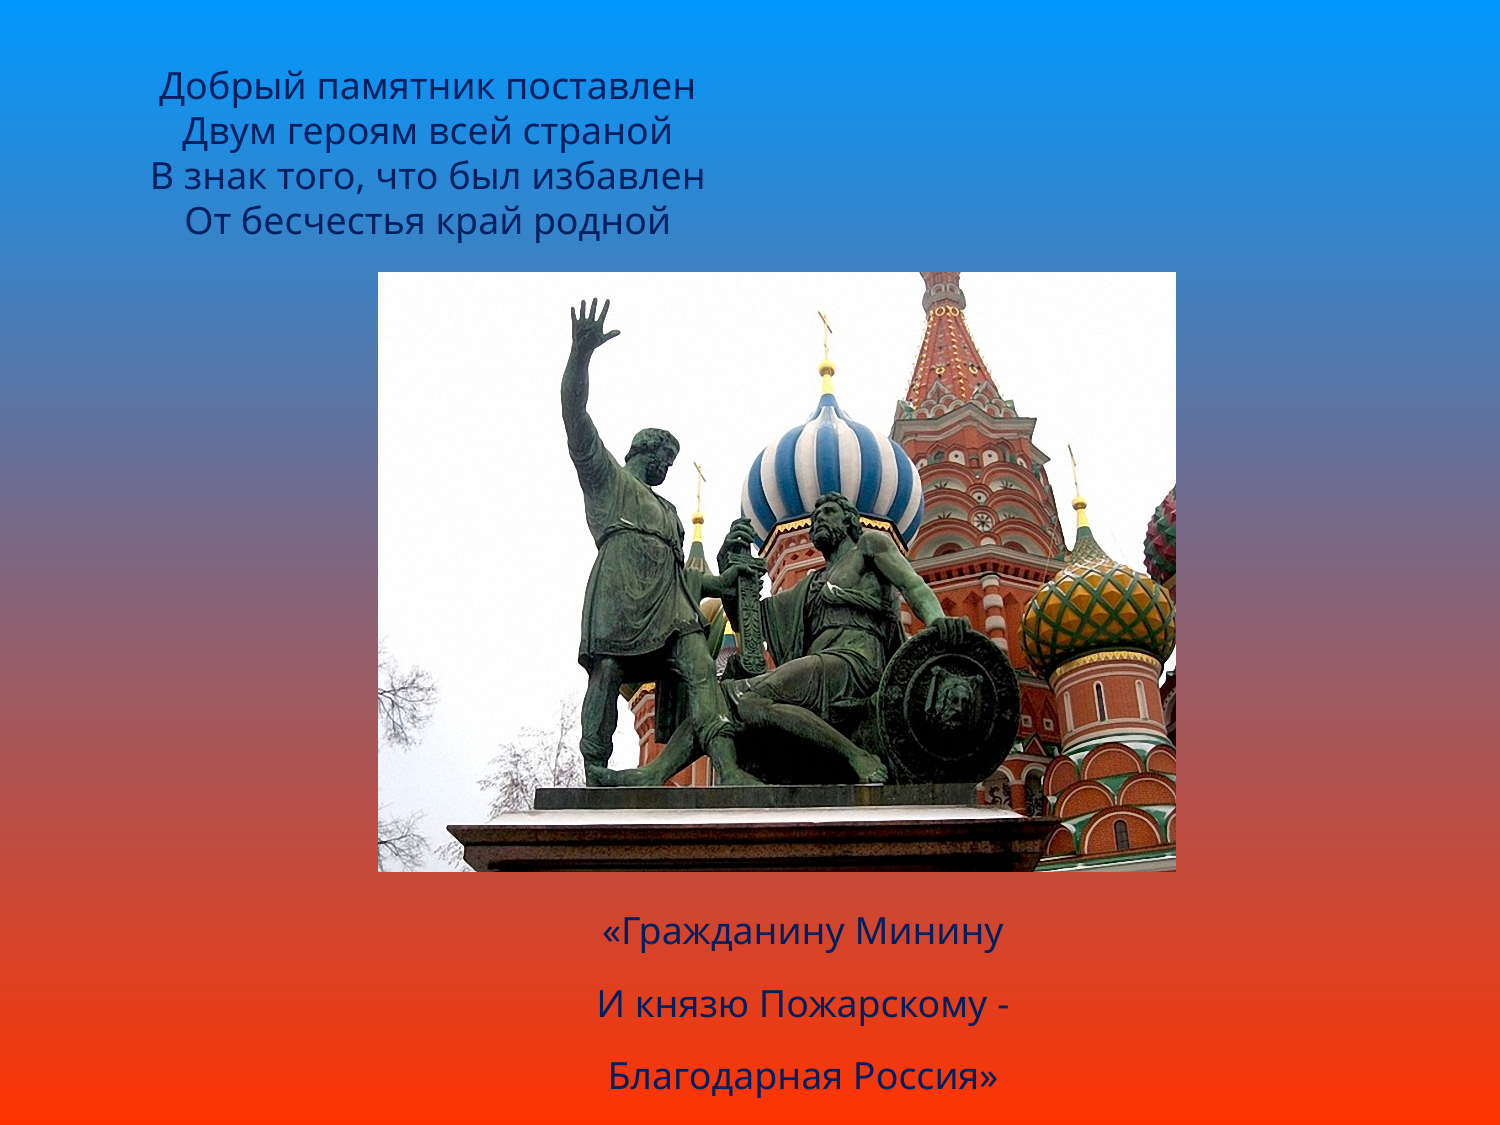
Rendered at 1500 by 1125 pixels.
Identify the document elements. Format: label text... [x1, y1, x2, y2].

text_box Добрый памятник поставлен Двум героям всей страной В знак того, что был избавлен От бесчестья край родной [53, 54, 803, 250]
text_box «Гражданину Минину И князю Пожарскому - Благодарная Россия» [531, 893, 1075, 1105]
picture [378, 272, 1176, 872]
